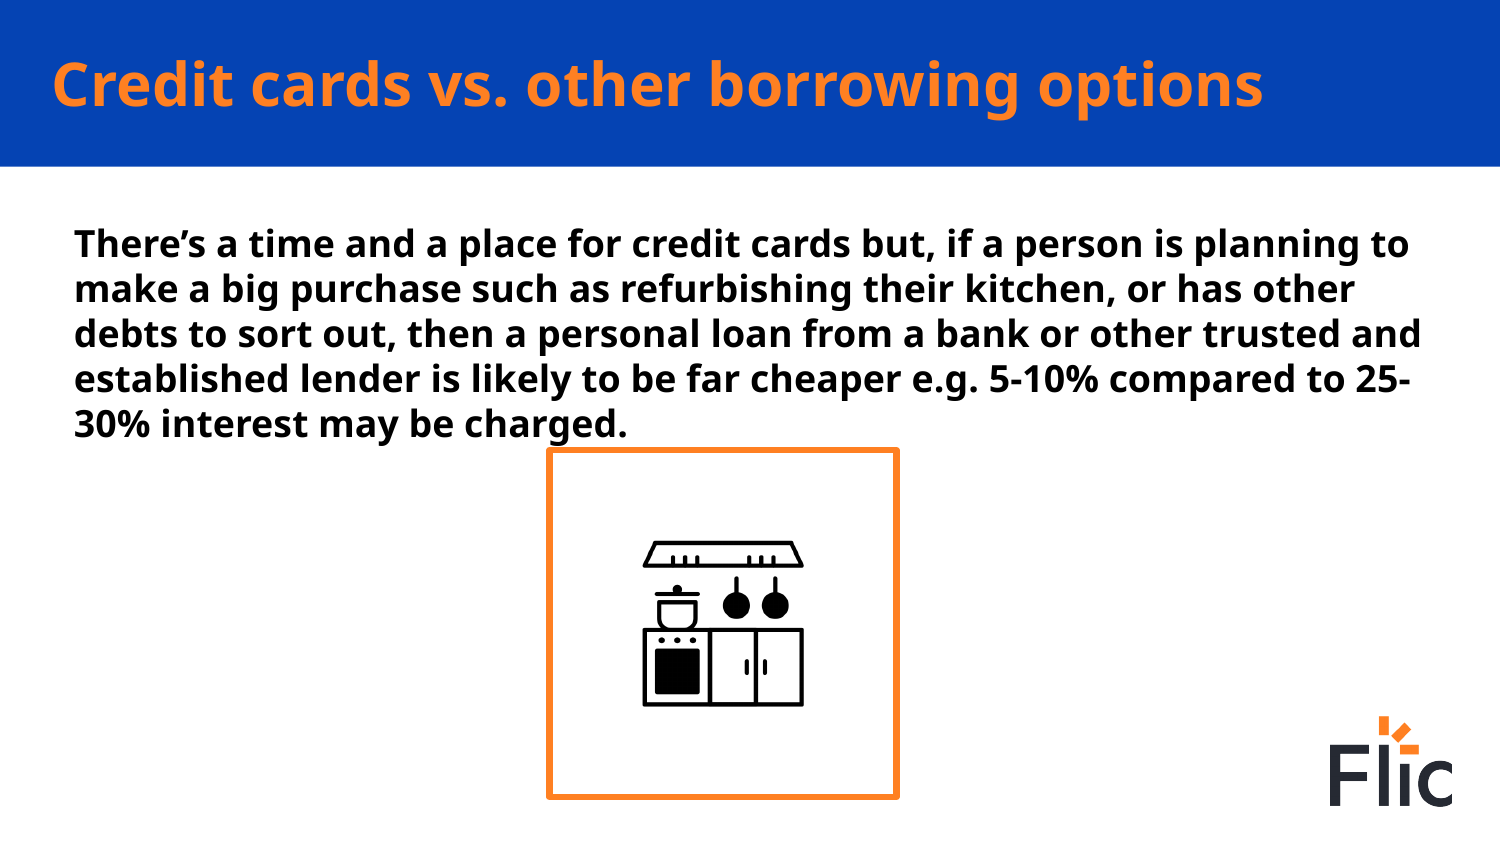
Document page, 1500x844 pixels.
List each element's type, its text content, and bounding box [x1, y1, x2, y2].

title Credit cards vs. other borrowing options [36, 39, 1306, 125]
picture [1330, 716, 1452, 807]
text_box There’s a time and a place for credit cards but, if a person is planning to make a big purchase such as refurbishing their kitchen, or has other debts to sort out, then a personal loan from a bank or other trusted and established lender is likely to be far cheaper e.g. 5-10% compared to 25-30% interest may be charged. [59, 205, 1443, 461]
picture [552, 452, 894, 795]
